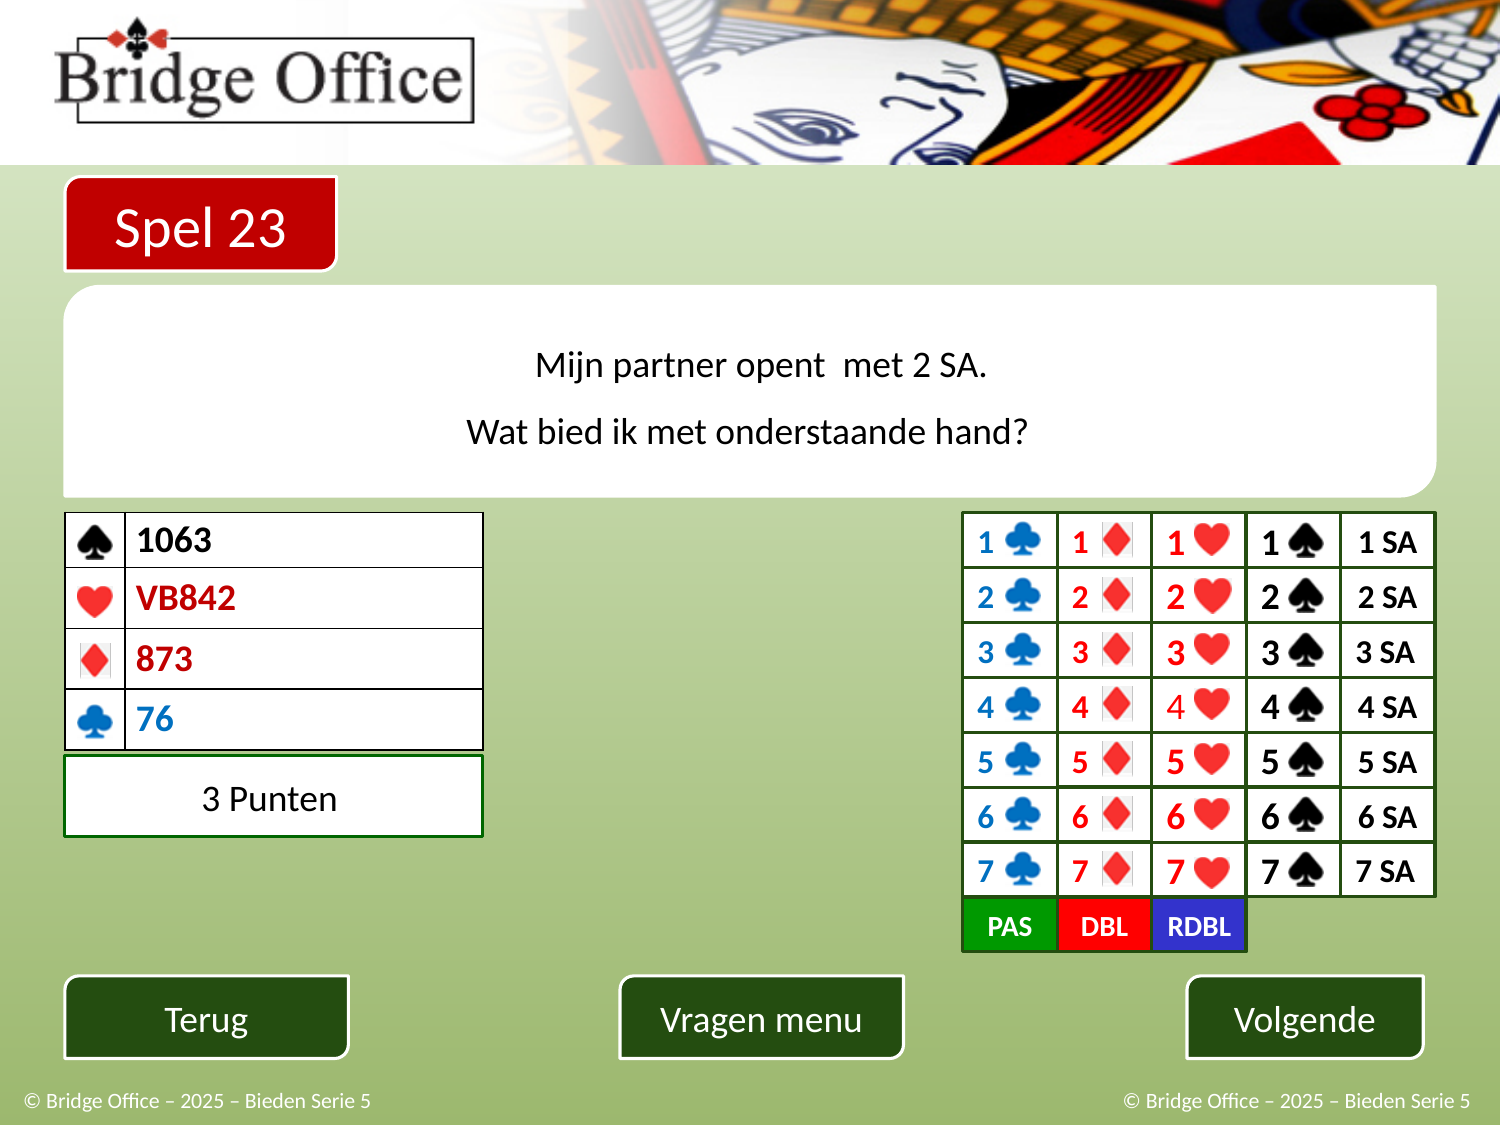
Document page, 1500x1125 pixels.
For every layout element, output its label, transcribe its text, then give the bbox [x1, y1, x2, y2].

text_box Wat bied ik met onderstaande hand? [451, 399, 1072, 460]
picture [1099, 522, 1135, 558]
table_cell VB842 [126, 568, 482, 628]
picture [77, 703, 114, 740]
text_box 4 [1150, 676, 1245, 734]
picture [1288, 796, 1324, 833]
picture [1194, 633, 1230, 666]
picture [1099, 796, 1135, 833]
picture [1004, 796, 1041, 833]
picture [1099, 686, 1135, 723]
picture [1193, 857, 1230, 890]
text_box Vragen menu [618, 974, 906, 1061]
text_box 1 [1153, 511, 1245, 569]
text_box 4 SA [1339, 676, 1437, 734]
picture [1288, 851, 1324, 887]
text_box 3 [1245, 621, 1339, 676]
picture [1004, 631, 1041, 668]
picture [1004, 741, 1041, 778]
table_cell [66, 629, 124, 688]
text_box 1 [961, 511, 1059, 569]
text_box © Bridge Office – 2025 – Bieden Serie 5 [8, 1079, 393, 1121]
picture [1099, 741, 1135, 778]
text_box Terug [63, 974, 350, 1061]
text_box RDBL [1153, 898, 1248, 953]
text_box 5 [961, 734, 1059, 786]
text_box 3 [961, 621, 1056, 676]
picture [1099, 851, 1135, 887]
text_box 7 [1245, 841, 1339, 898]
text_box 6 [1150, 786, 1245, 841]
picture [1193, 798, 1230, 830]
picture [1004, 686, 1041, 723]
picture [1193, 743, 1230, 776]
picture [1193, 523, 1230, 556]
text_box 1 [1245, 511, 1342, 569]
picture [0, 0, 1500, 166]
picture [1288, 741, 1324, 778]
text_box 4 [1059, 676, 1150, 734]
picture [1004, 576, 1041, 613]
picture [1193, 688, 1230, 721]
text_box 7 [961, 841, 1056, 896]
text_box 1 [1059, 511, 1153, 569]
picture [1099, 631, 1135, 668]
picture [77, 524, 114, 561]
text_box © Bridge Office – 2025 – Bieden Serie 5 [1107, 1079, 1500, 1121]
picture [1288, 686, 1324, 723]
text_box 1 SA [1342, 511, 1437, 569]
text_box 6 SA [1339, 786, 1437, 844]
text_box 4 [1245, 676, 1339, 734]
text_box Spel 23 [63, 178, 339, 273]
text_box 4 [961, 676, 1059, 734]
text_box 3 SA [1339, 621, 1437, 676]
text_box 3 Punten [63, 754, 484, 838]
text_box Volgende [1185, 974, 1425, 1061]
text_box 7 SA [1339, 844, 1437, 898]
table_cell [66, 568, 124, 628]
text_box [63, 284, 1437, 498]
text_box 5 SA [1339, 734, 1437, 786]
picture [1288, 631, 1324, 668]
text_box 2 [961, 569, 1056, 621]
text_box DBL [1059, 898, 1153, 953]
picture [1099, 577, 1135, 613]
text_box 2 [1056, 569, 1153, 621]
picture [1004, 851, 1041, 887]
table_header 1063 [126, 513, 482, 567]
text_box 6 [961, 786, 1056, 841]
text_box 5 [1248, 734, 1339, 786]
picture [77, 643, 114, 679]
text_box 5 [1153, 734, 1248, 786]
table_header [66, 513, 124, 567]
text_box 2 [1245, 569, 1339, 621]
table_cell [66, 690, 124, 749]
text_box 5 [1059, 734, 1153, 786]
text_box 7 [1056, 841, 1150, 898]
picture [1193, 578, 1232, 614]
picture [77, 585, 114, 618]
picture [1288, 521, 1325, 558]
text_box 6 [1245, 786, 1339, 841]
table_cell 76 [126, 690, 482, 749]
text_box 6 [1056, 786, 1150, 841]
text_box Mijn partner opent met 2 SA. [508, 332, 1015, 393]
picture [1004, 521, 1041, 558]
text_box PAS [961, 896, 1059, 953]
text_box 2 [1153, 569, 1245, 621]
text_box 7 [1150, 841, 1245, 898]
table_cell 873 [126, 629, 482, 688]
text_box 3 [1150, 621, 1245, 676]
text_box 2 SA [1339, 569, 1437, 621]
text_box 3 [1056, 621, 1150, 676]
picture [1288, 576, 1324, 613]
